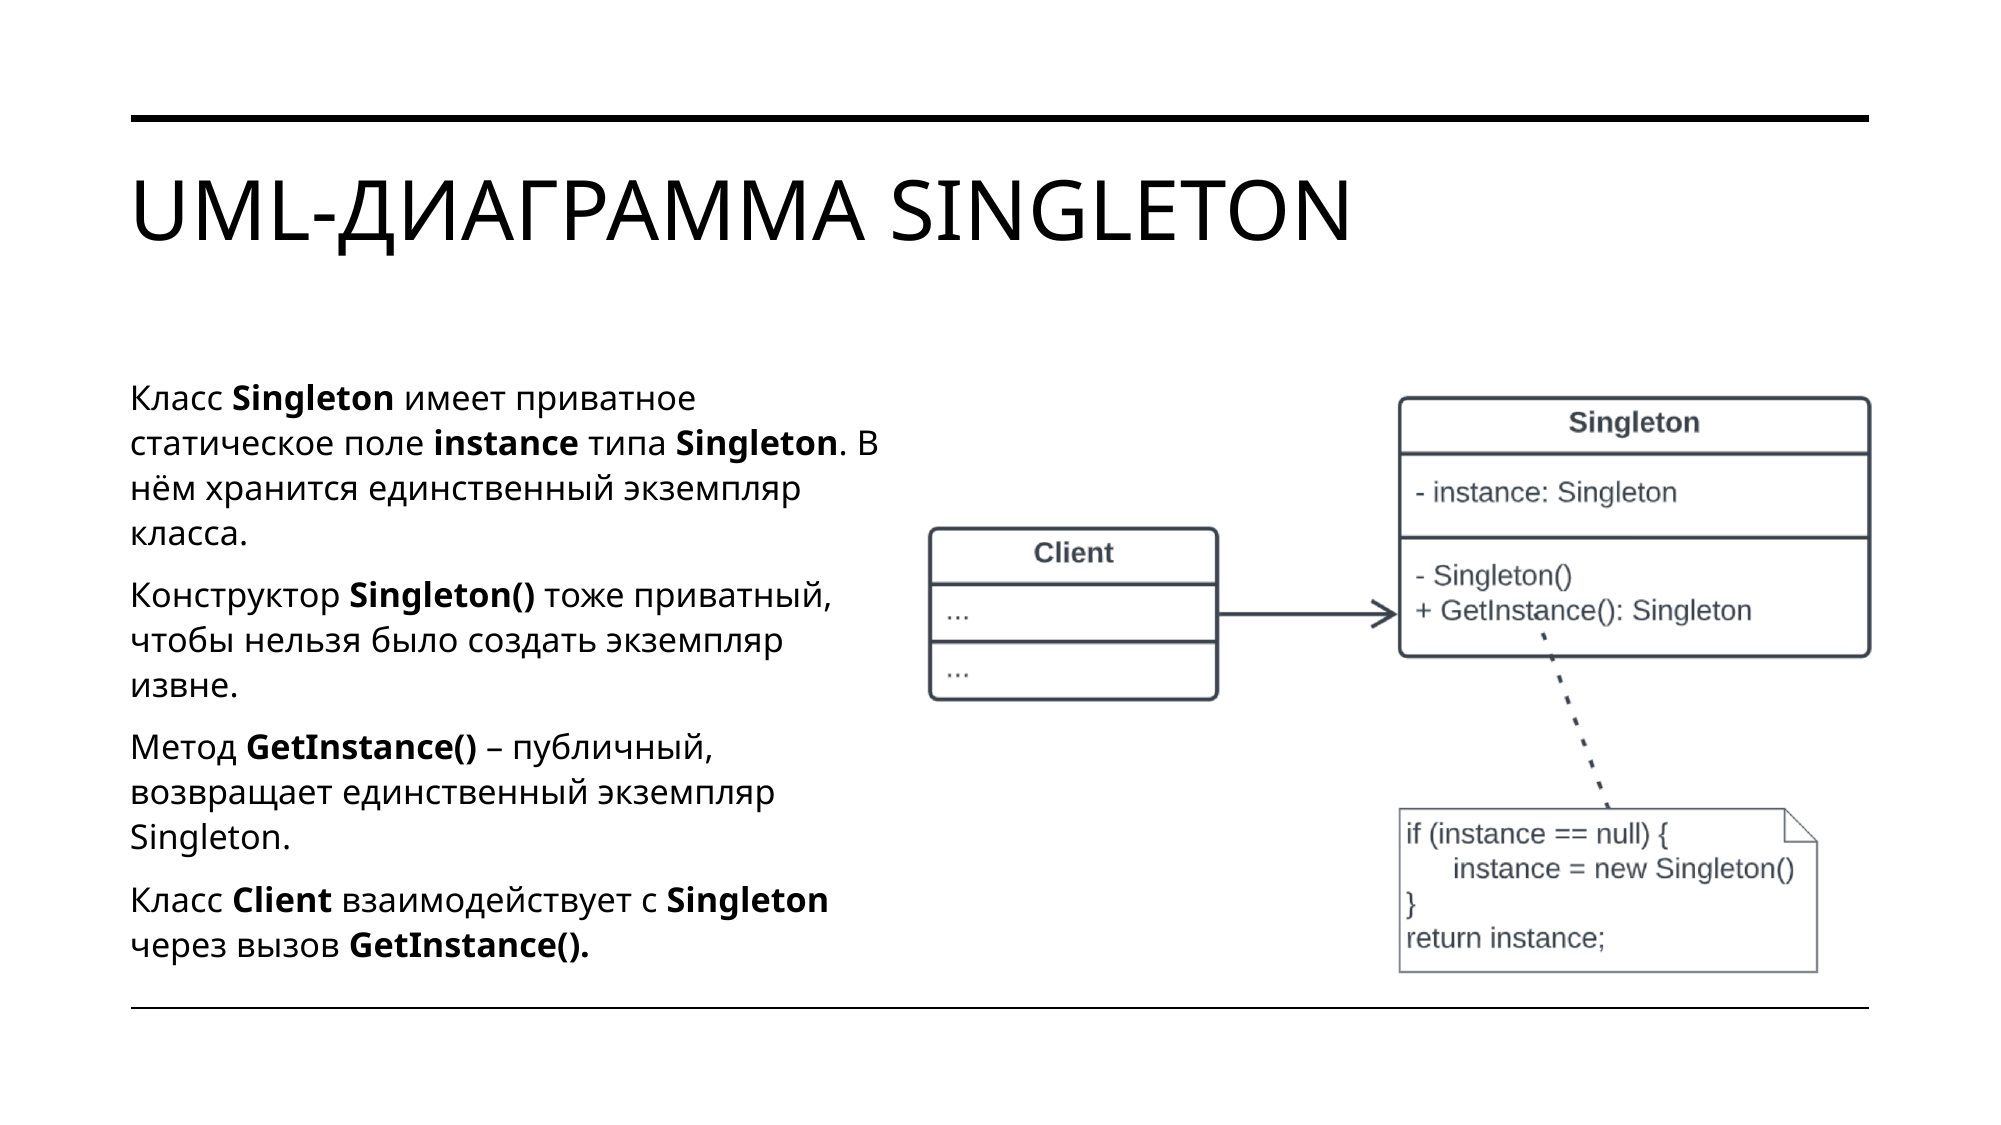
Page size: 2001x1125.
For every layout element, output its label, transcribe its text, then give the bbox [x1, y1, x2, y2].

title UML-Диаграмма SINGLETON [114, 149, 1869, 365]
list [915, 377, 1887, 991]
text_box Класс Singleton имеет приватное статическое поле instance типа Singleton. В нём хранится единственный экземпляр класса. Конструктор Singleton() тоже приватный, чтобы нельзя было создать экземпляр извне. Метод GetInstance() – публичный, возвращает единственный экземпляр Singleton. Класс Client взаимодействует с Singleton через вызов GetInstance(). [114, 364, 895, 978]
